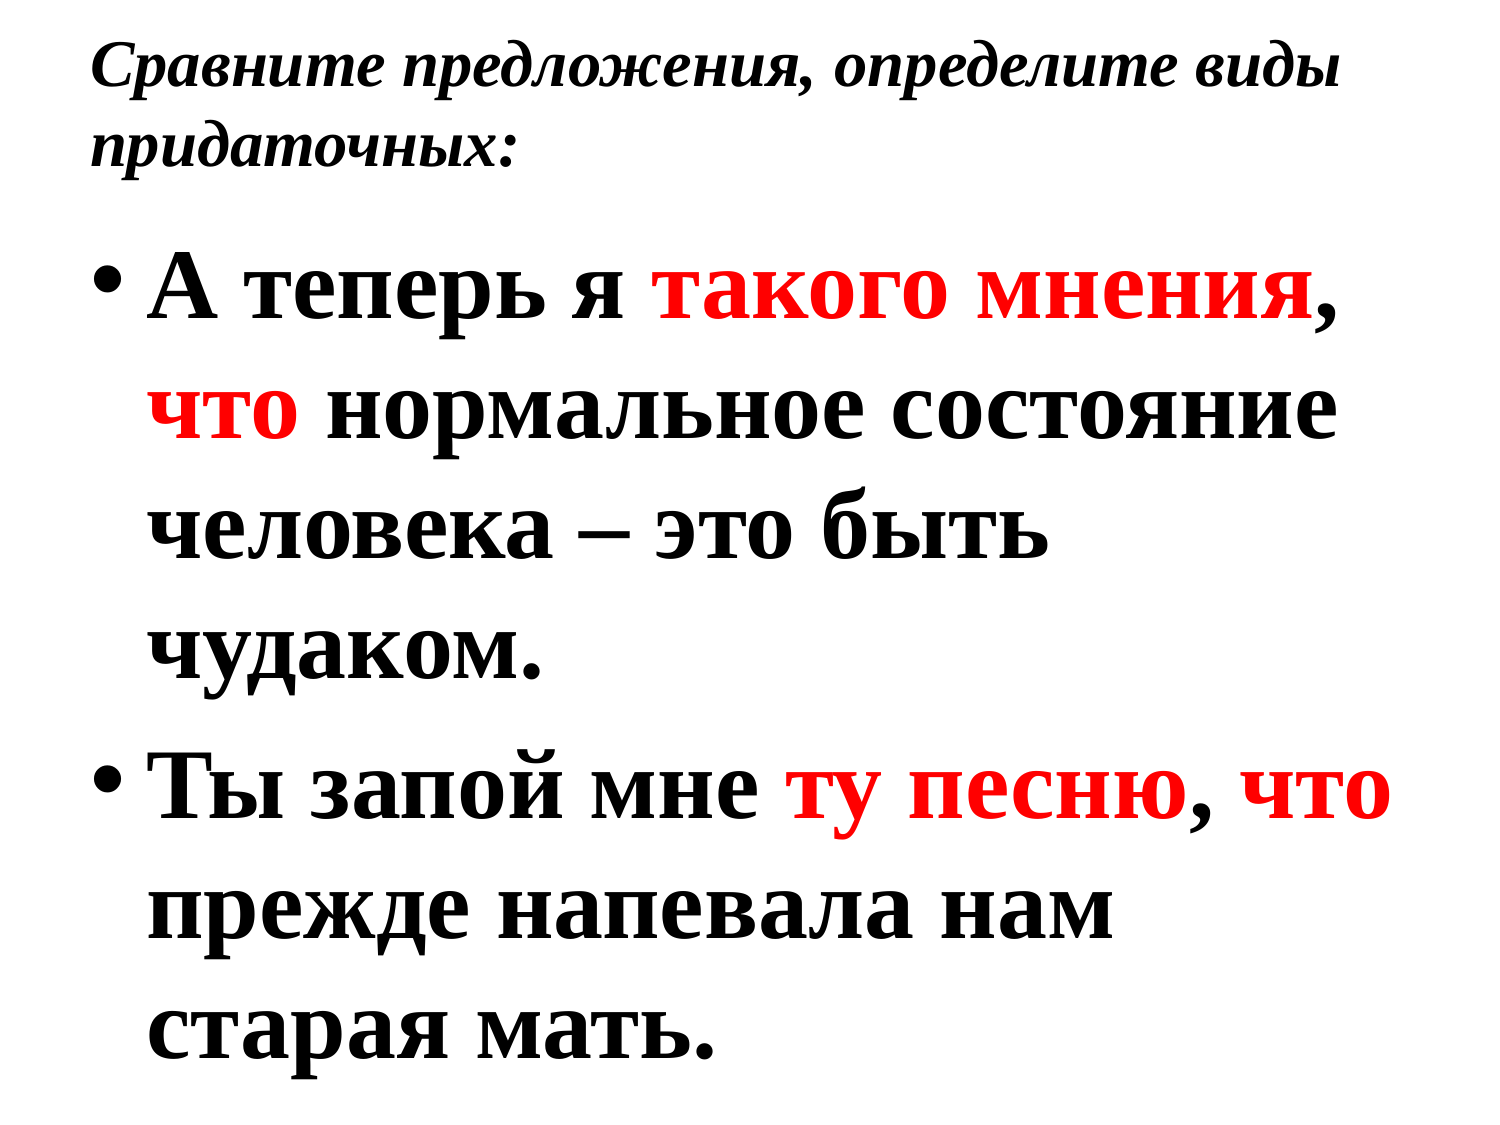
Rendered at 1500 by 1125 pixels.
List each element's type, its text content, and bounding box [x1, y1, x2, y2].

list А теперь я такого мнения, что нормальное состояние человека – это быть чудаком. Ты запой мне ту песню, что прежде напевала нам старая мать. [75, 210, 1425, 1005]
title Сравните предложения, определите виды придаточных: [75, 0, 1425, 200]
